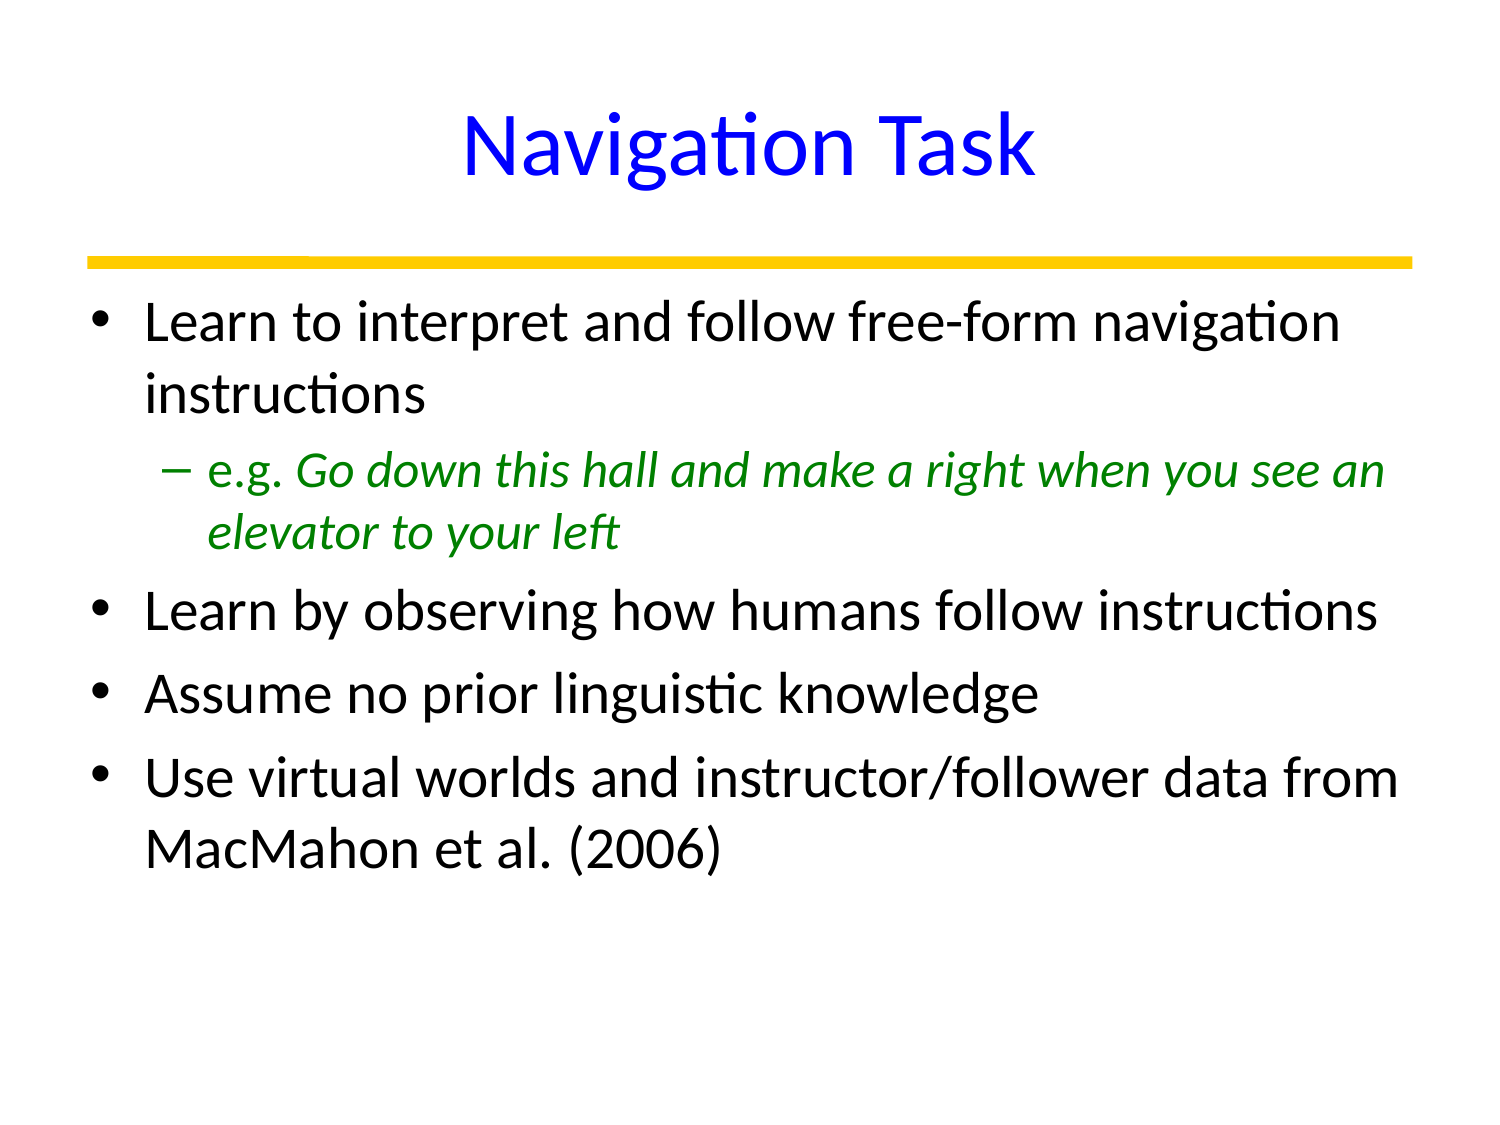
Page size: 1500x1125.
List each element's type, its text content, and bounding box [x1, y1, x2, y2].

list Learn to interpret and follow free-form navigation instructions e.g. Go down this hall and make a right when you see an elevator to your left Learn by observing how humans follow instructions Assume no prior linguistic knowledge Use virtual worlds and instructor/follower data from MacMahon et al. (2006) [75, 275, 1425, 943]
title Navigation Task [75, 45, 1425, 233]
